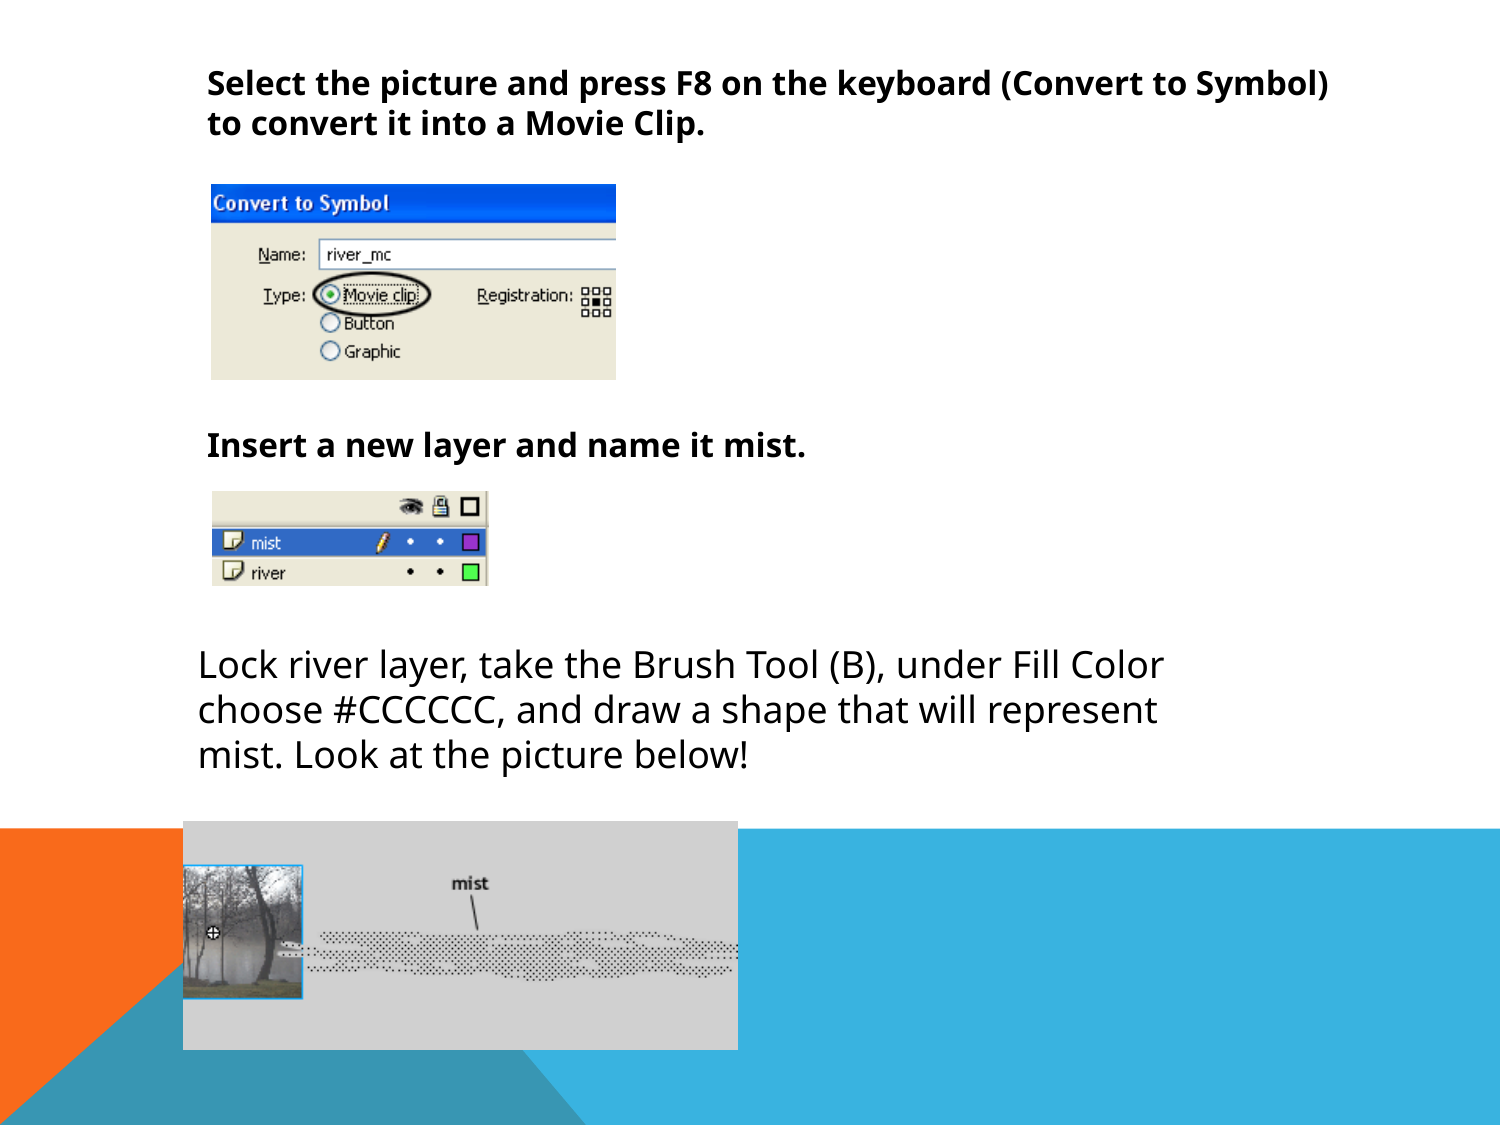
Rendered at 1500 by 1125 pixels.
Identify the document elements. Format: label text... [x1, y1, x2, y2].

picture [210, 184, 616, 380]
text_box Lock river layer, take the Brush Tool (B), under Fill Color choose #CCCCCC, and draw a shape that will represent mist. Look at the picture below! [182, 633, 1258, 829]
list Select the picture and press F8 on the keyboard (Convert to Symbol) to convert it into a Movie Clip. Insert a new layer and name it mist. [135, 54, 1370, 642]
picture [212, 491, 490, 586]
picture [182, 821, 738, 1050]
